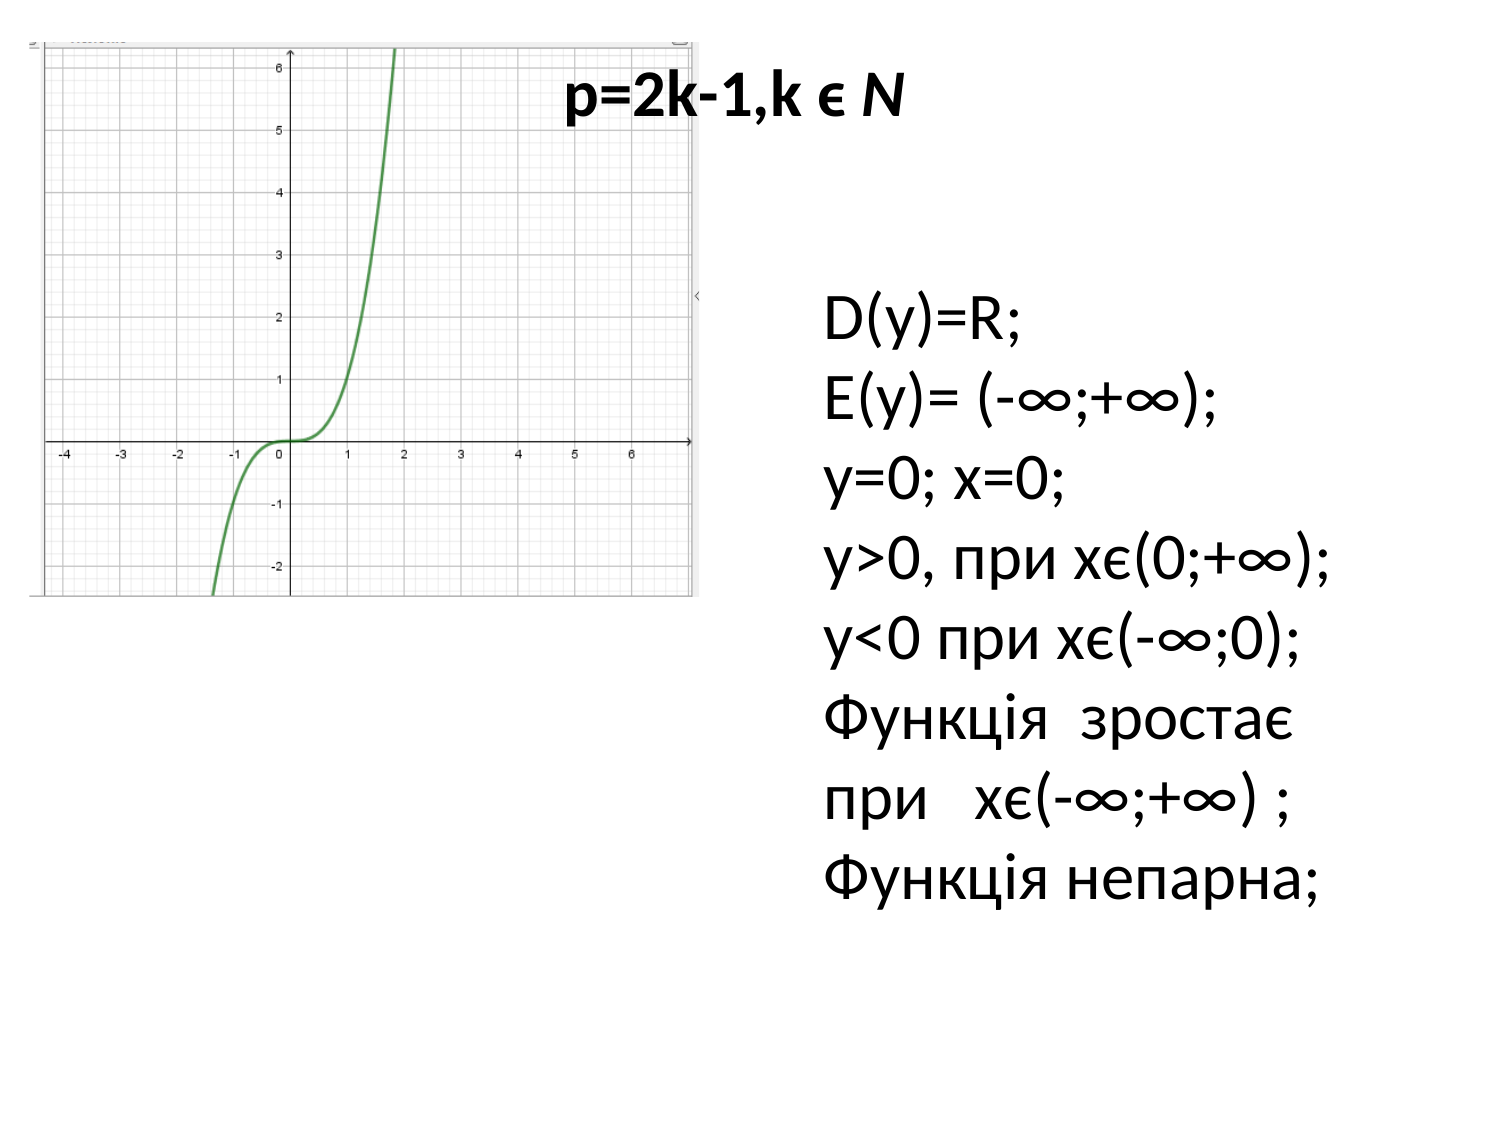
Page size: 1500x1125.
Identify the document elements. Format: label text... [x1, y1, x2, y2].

picture [29, 42, 700, 597]
text_box р=2k-1,k ϵ N [700, 42, 1300, 138]
text_box D(у)=R; Е(у)= (-∞;+∞); у=0; x=0; у>0, при xє(0;+∞); y<0 при xє(-∞;0); Функція зростає при xє(-∞;+∞) ; Функція непарна; [809, 265, 1447, 920]
